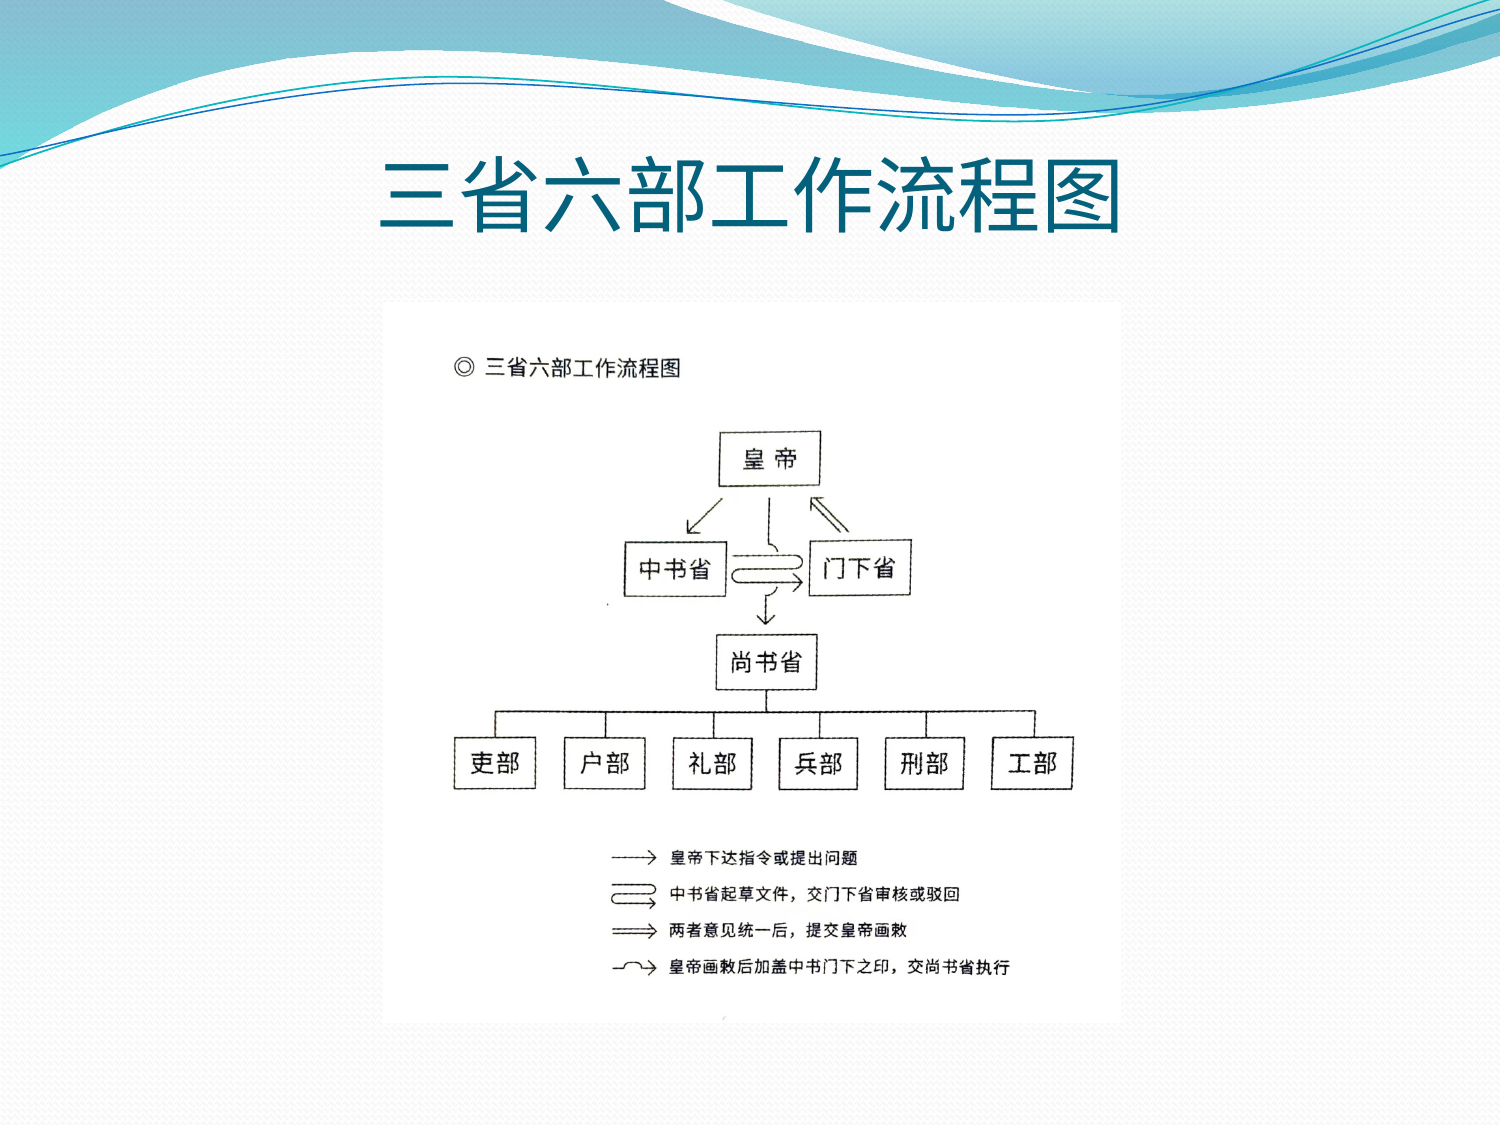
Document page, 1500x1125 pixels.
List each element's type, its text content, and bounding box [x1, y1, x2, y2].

title 三省六部工作流程图 [75, 115, 1425, 244]
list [383, 302, 1122, 1023]
